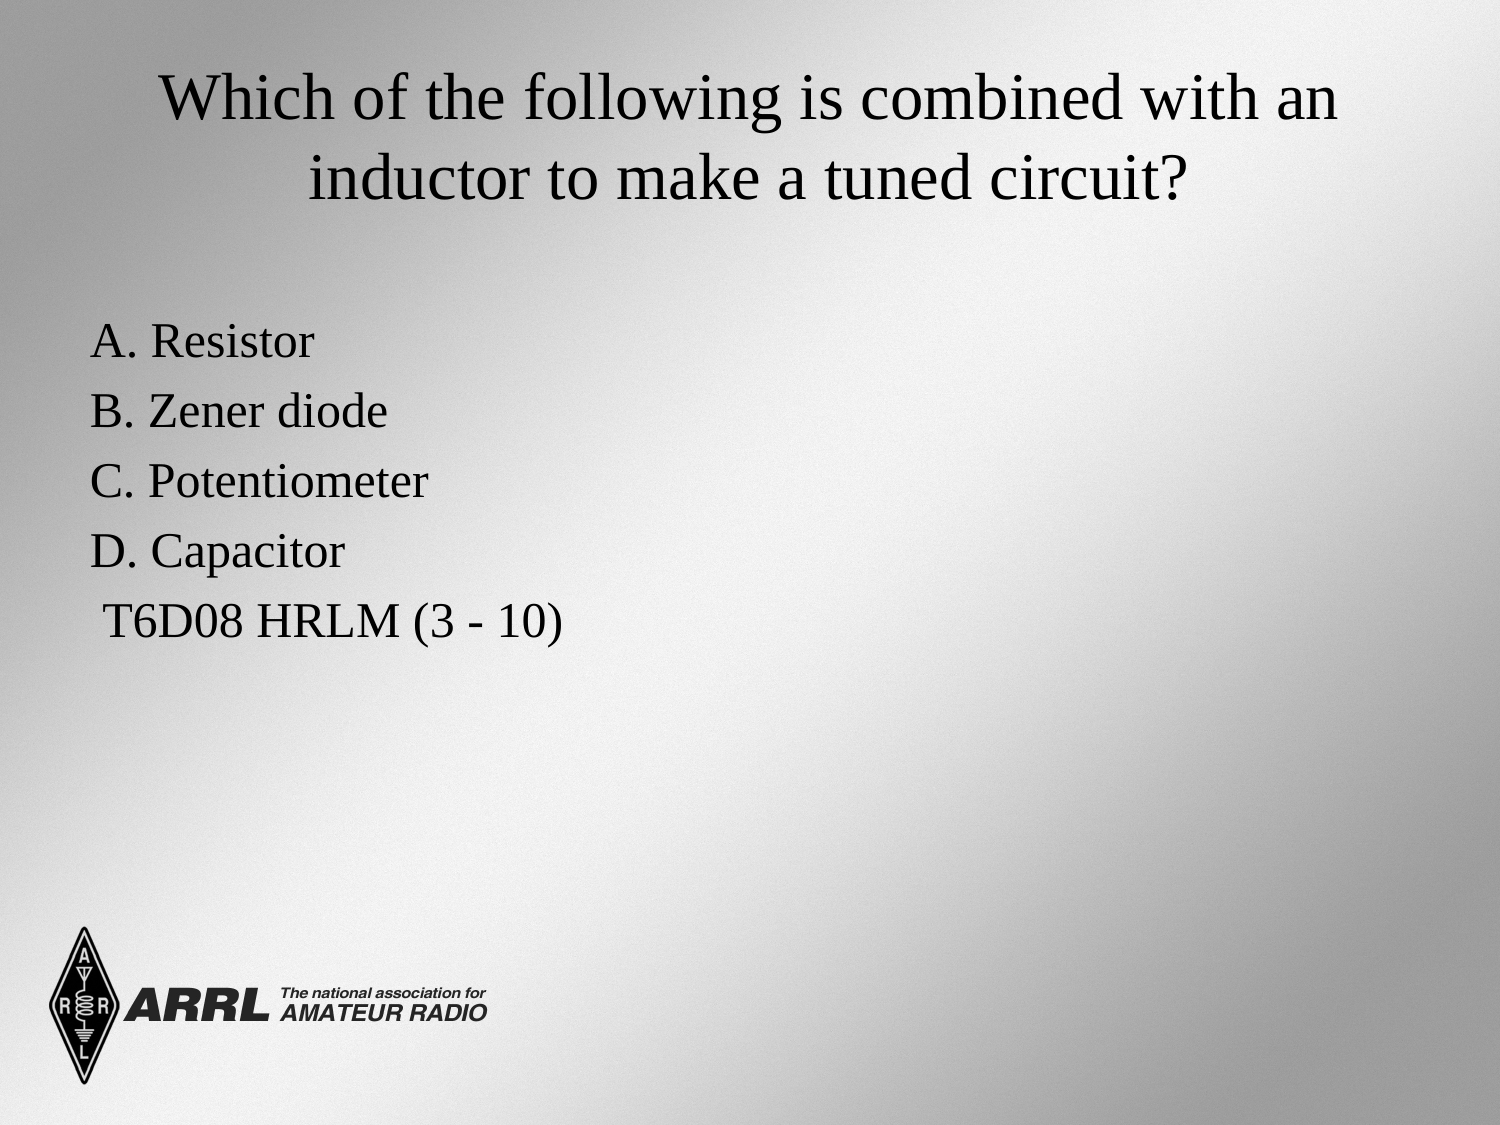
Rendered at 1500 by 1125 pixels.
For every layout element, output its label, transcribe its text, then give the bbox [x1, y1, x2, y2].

list A. Resistor B. Zener diode C. Potentiometer D. Capacitor T6D08 HRLM (3 - 10) [75, 299, 1425, 1005]
title Which of the following is combined with an inductor to make a tuned circuit? [75, 45, 1425, 233]
picture [0, 0, 1500, 1125]
